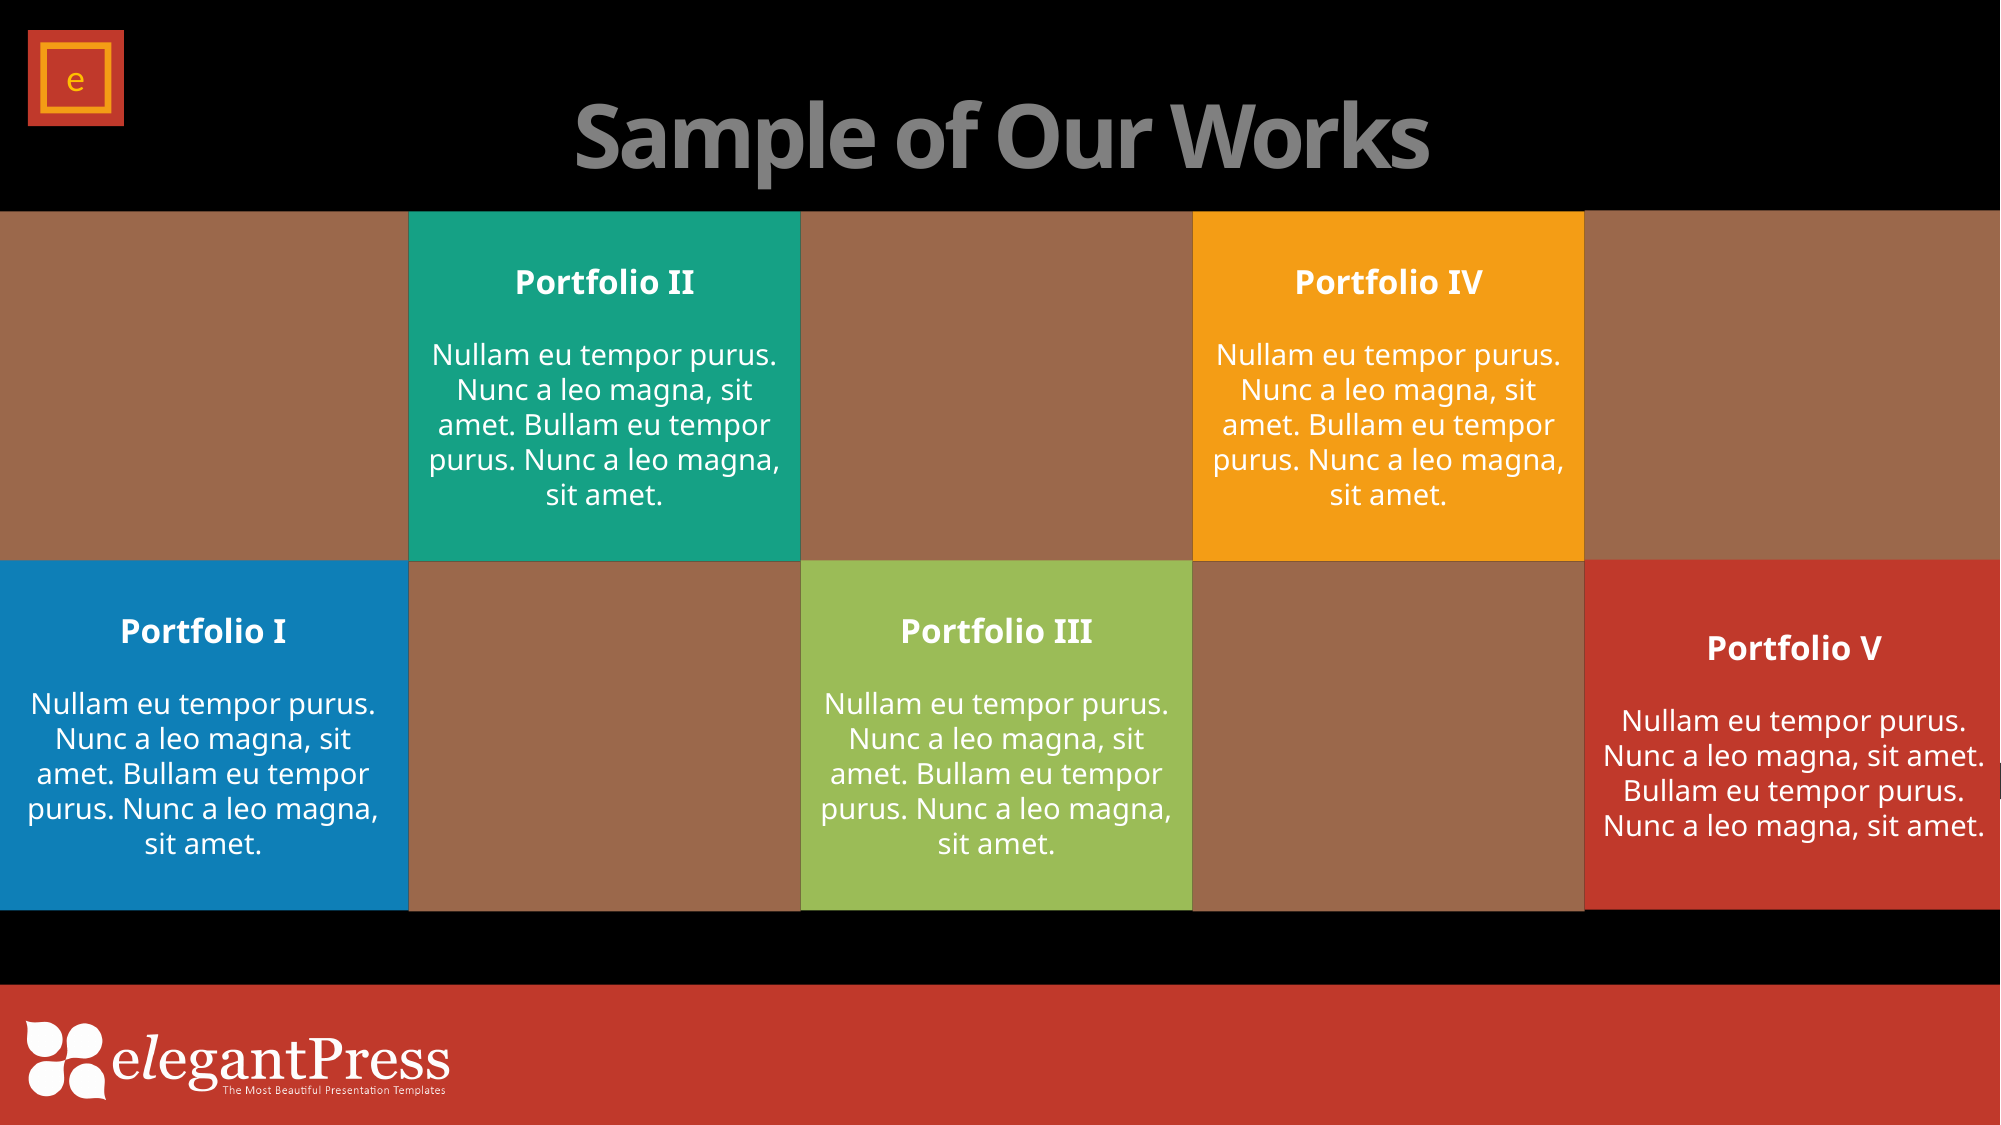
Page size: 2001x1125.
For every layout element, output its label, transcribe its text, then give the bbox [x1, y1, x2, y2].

text_box Portfolio III Nullam eu tempor purus. Nunc a leo magna, sit amet. Bullam eu tempor purus. Nunc a leo magna, sit amet. [800, 559, 1192, 911]
text_box Portfolio II Nullam eu tempor purus. Nunc a leo magna, sit amet. Bullam eu tempor purus. Nunc a leo magna, sit amet. [408, 210, 800, 560]
picture [17, 1012, 454, 1111]
text_box [408, 560, 802, 912]
text_box [0, 210, 408, 559]
text_box [1192, 560, 1586, 912]
text_box Portfolio V Nullam eu tempor purus. Nunc a leo magna, sit amet. Bullam eu tempor purus. Nunc a leo magna, sit amet. [1584, 559, 2000, 911]
text_box Sample of Our Works [563, 74, 1444, 192]
text_box Portfolio I Nullam eu tempor purus. Nunc a leo magna, sit amet. Bullam eu tempor purus. Nunc a leo magna, sit amet. [0, 559, 408, 911]
text_box [800, 210, 1192, 559]
text_box [1584, 209, 2000, 559]
text_box Portfolio IV Nullam eu tempor purus. Nunc a leo magna, sit amet. Bullam eu tempor purus. Nunc a leo magna, sit amet. [1192, 210, 1584, 560]
